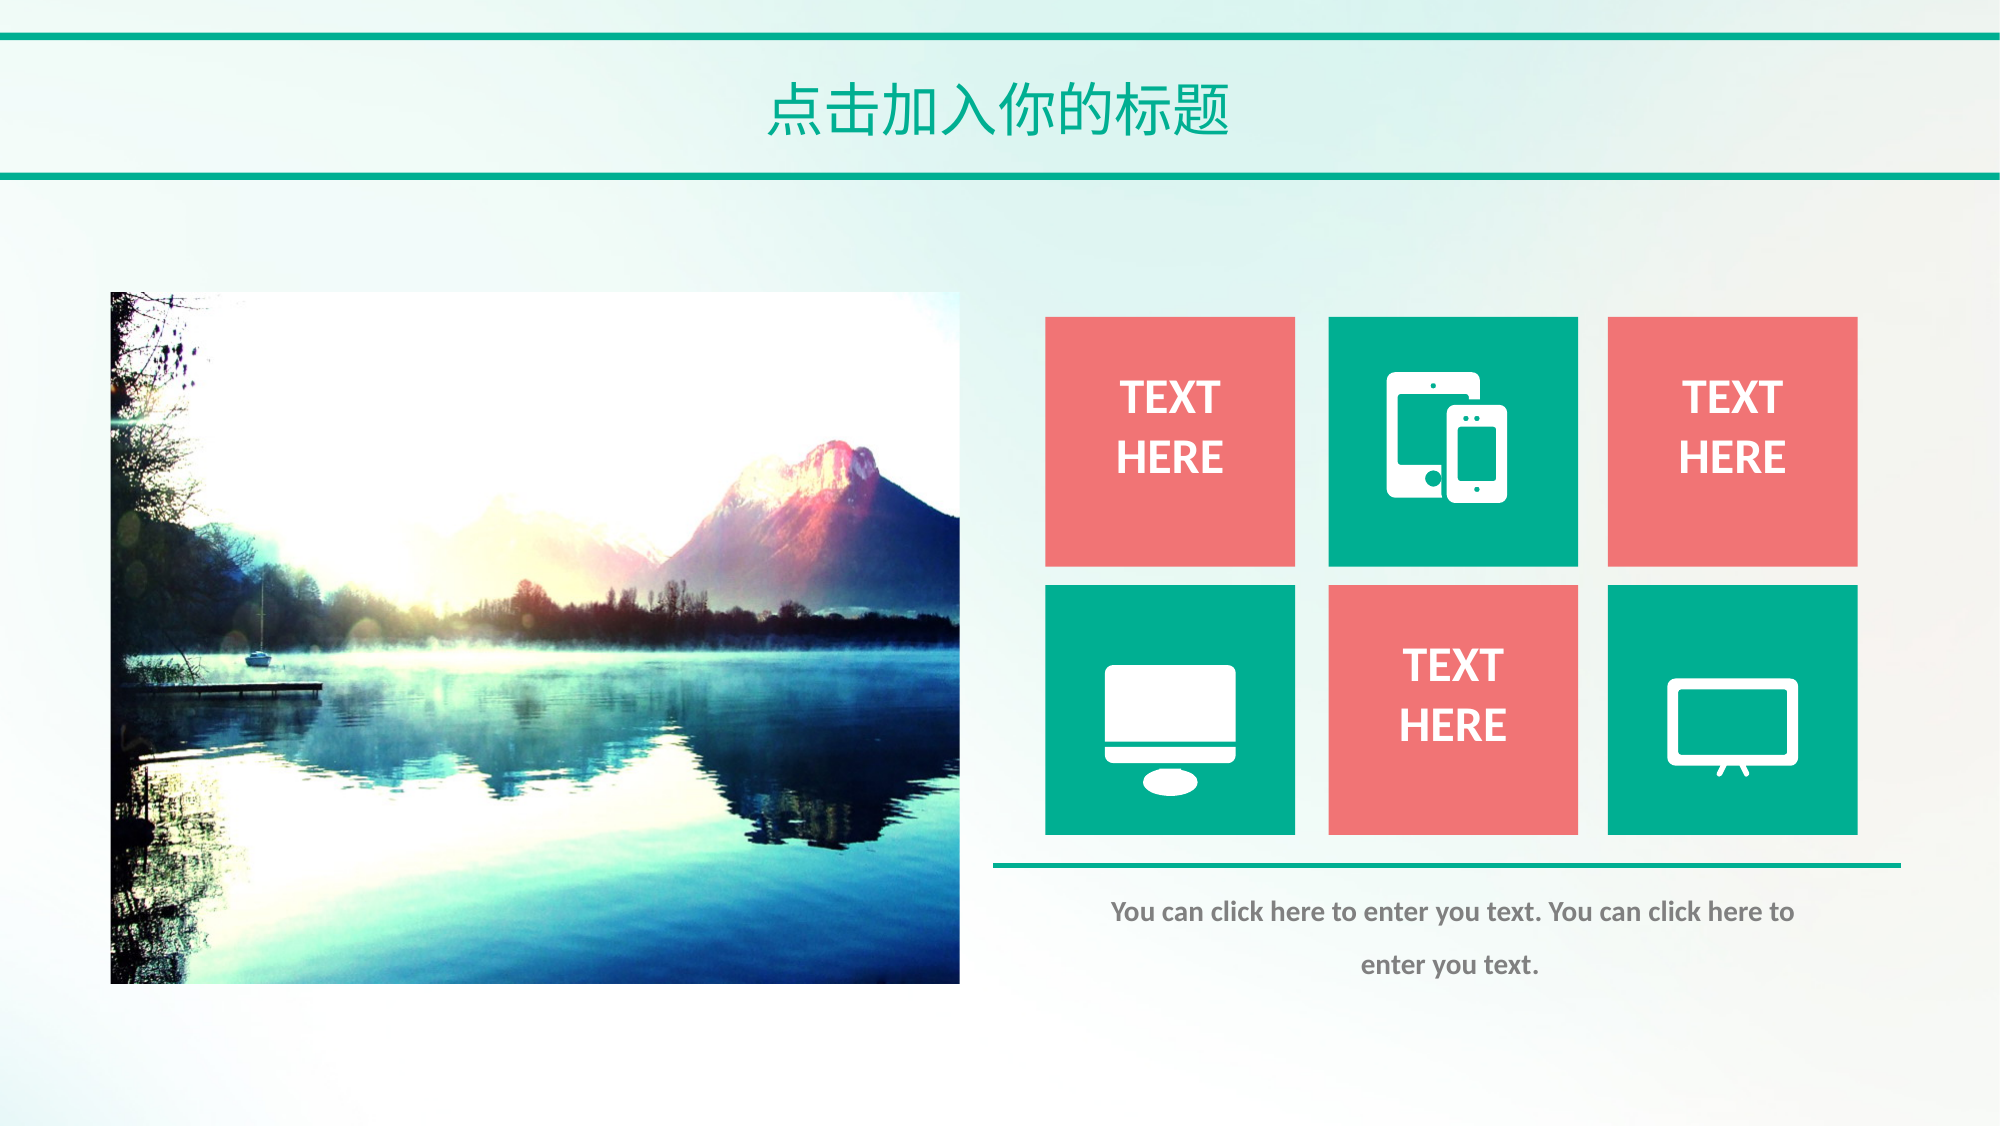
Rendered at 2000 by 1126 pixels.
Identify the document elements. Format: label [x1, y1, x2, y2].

text_box [110, 292, 960, 984]
text_box [992, 316, 1901, 984]
picture [0, 0, 2000, 32]
picture [0, 181, 2000, 1126]
text_box [0, 32, 2000, 181]
